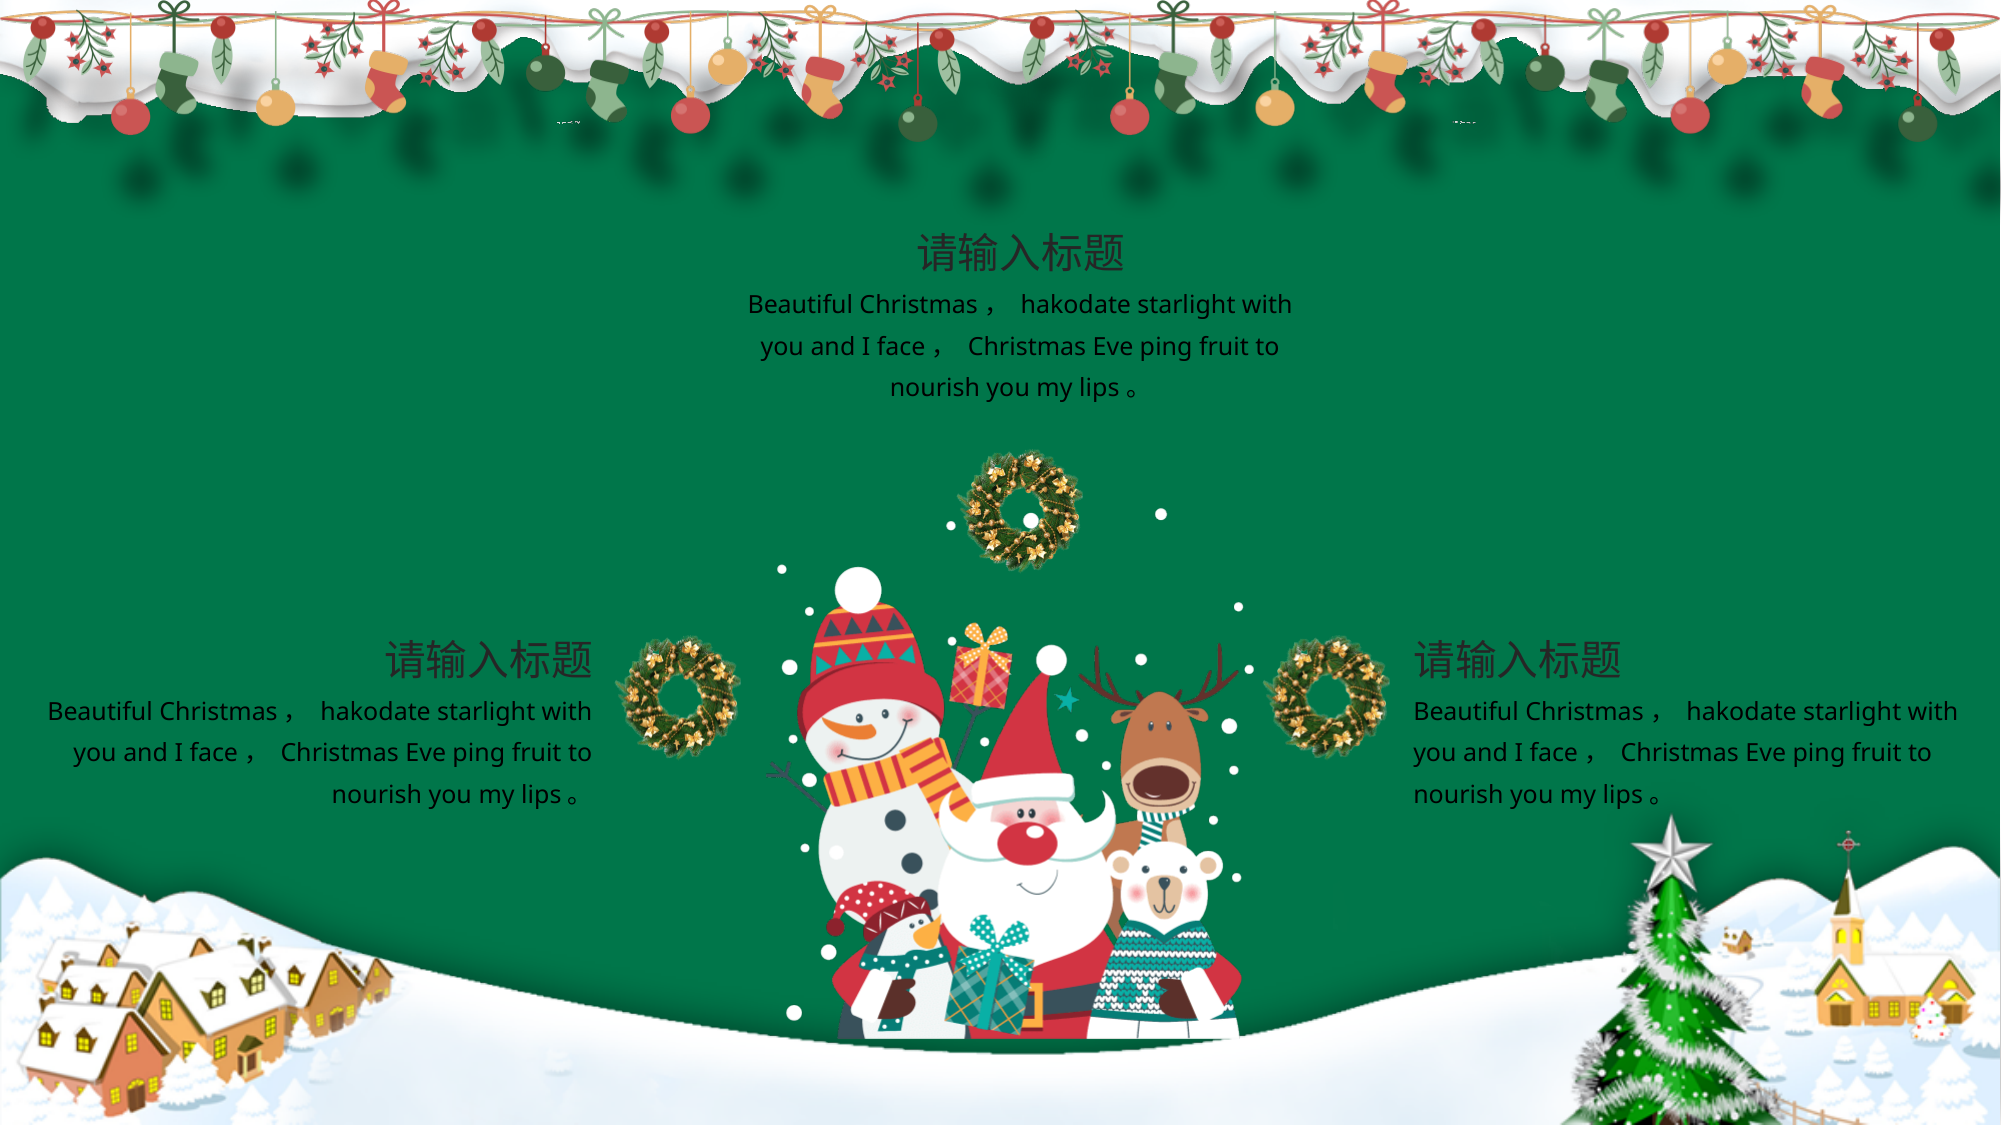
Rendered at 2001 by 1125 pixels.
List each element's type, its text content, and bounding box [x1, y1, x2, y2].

picture [0, 0, 2000, 211]
text_box 请输入标题 Beautiful Christmas， hakodate starlight with you and I face， Christmas Eve ping fruit to nourish you my lips。 [725, 219, 1316, 410]
text_box 请输入标题 Beautiful Christmas， hakodate starlight with you and I face， Christmas Eve ping fruit to nourish you my lips。 [1398, 625, 1981, 816]
picture [0, 439, 2000, 1125]
text_box 请输入标题 Beautiful Christmas， hakodate starlight with you and I face， Christmas Eve ping fruit to nourish you my lips。 [0, 625, 608, 816]
